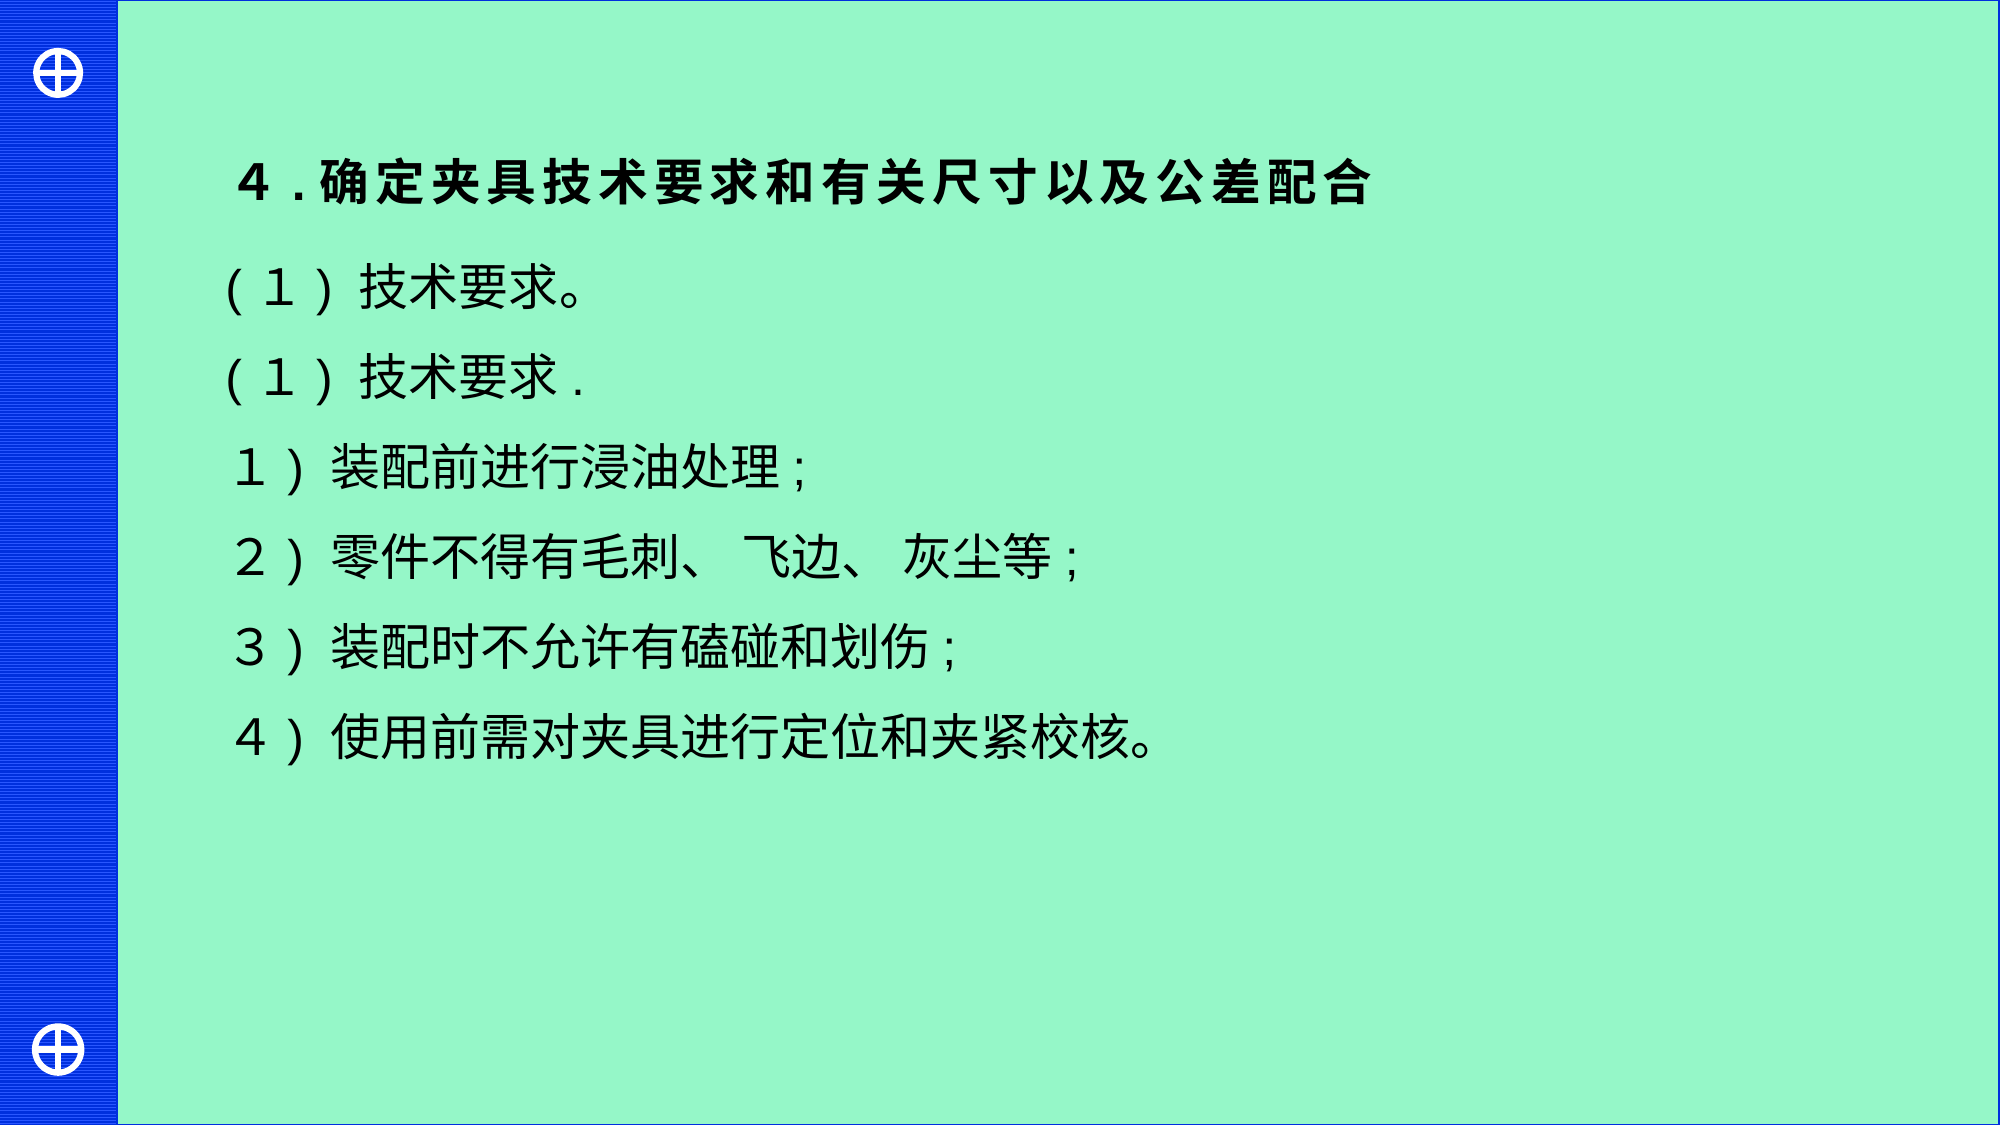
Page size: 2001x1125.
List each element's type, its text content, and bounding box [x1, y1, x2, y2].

text_box (１) 技术要求。 (１) 技术要求. １) 装配前进行浸油处理; ２) 零件不得有毛刺、 飞边、 灰尘等; ３) 装配时不允许有磕碰和划伤; ４) 使用前需对夹具进行定位和夹紧校核。 [135, 217, 1843, 863]
text_box ４.确定夹具技术要求和有关尺寸以及公差配合 [135, 96, 1423, 217]
